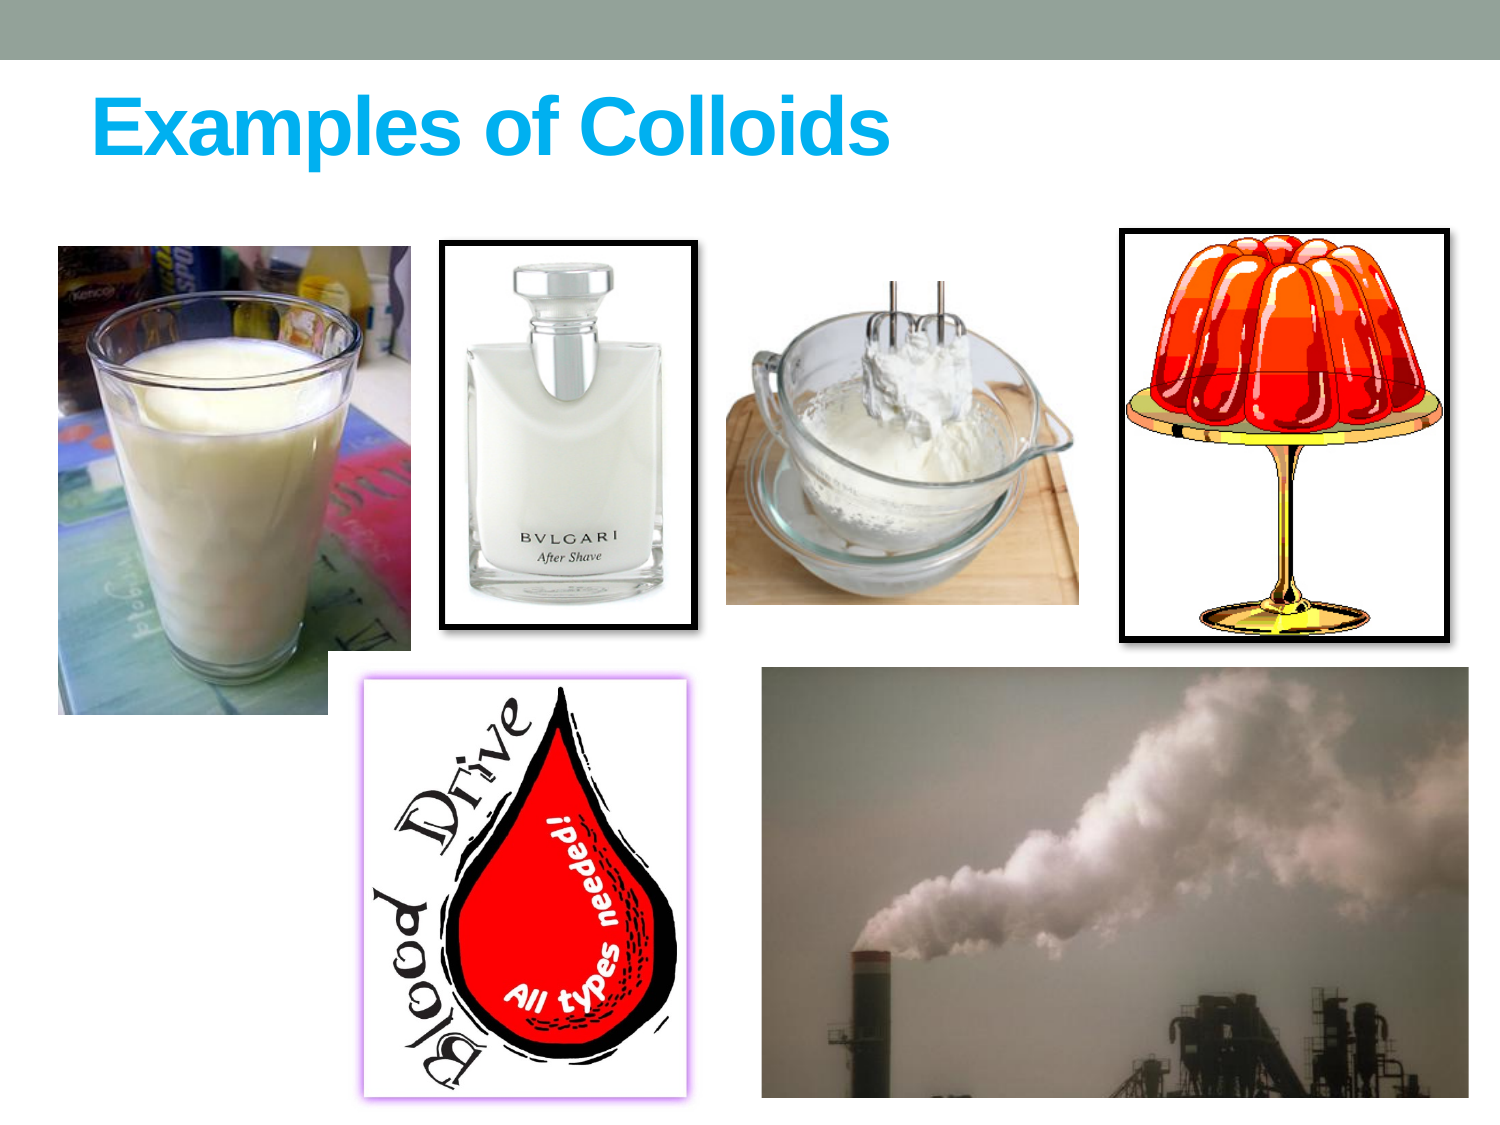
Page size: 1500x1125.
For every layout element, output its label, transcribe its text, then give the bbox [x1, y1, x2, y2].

picture [1124, 234, 1444, 637]
picture [761, 667, 1469, 1098]
picture [726, 280, 1079, 606]
title Examples of Colloids [75, 45, 1425, 200]
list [58, 245, 411, 716]
picture [327, 651, 714, 1125]
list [445, 245, 692, 625]
